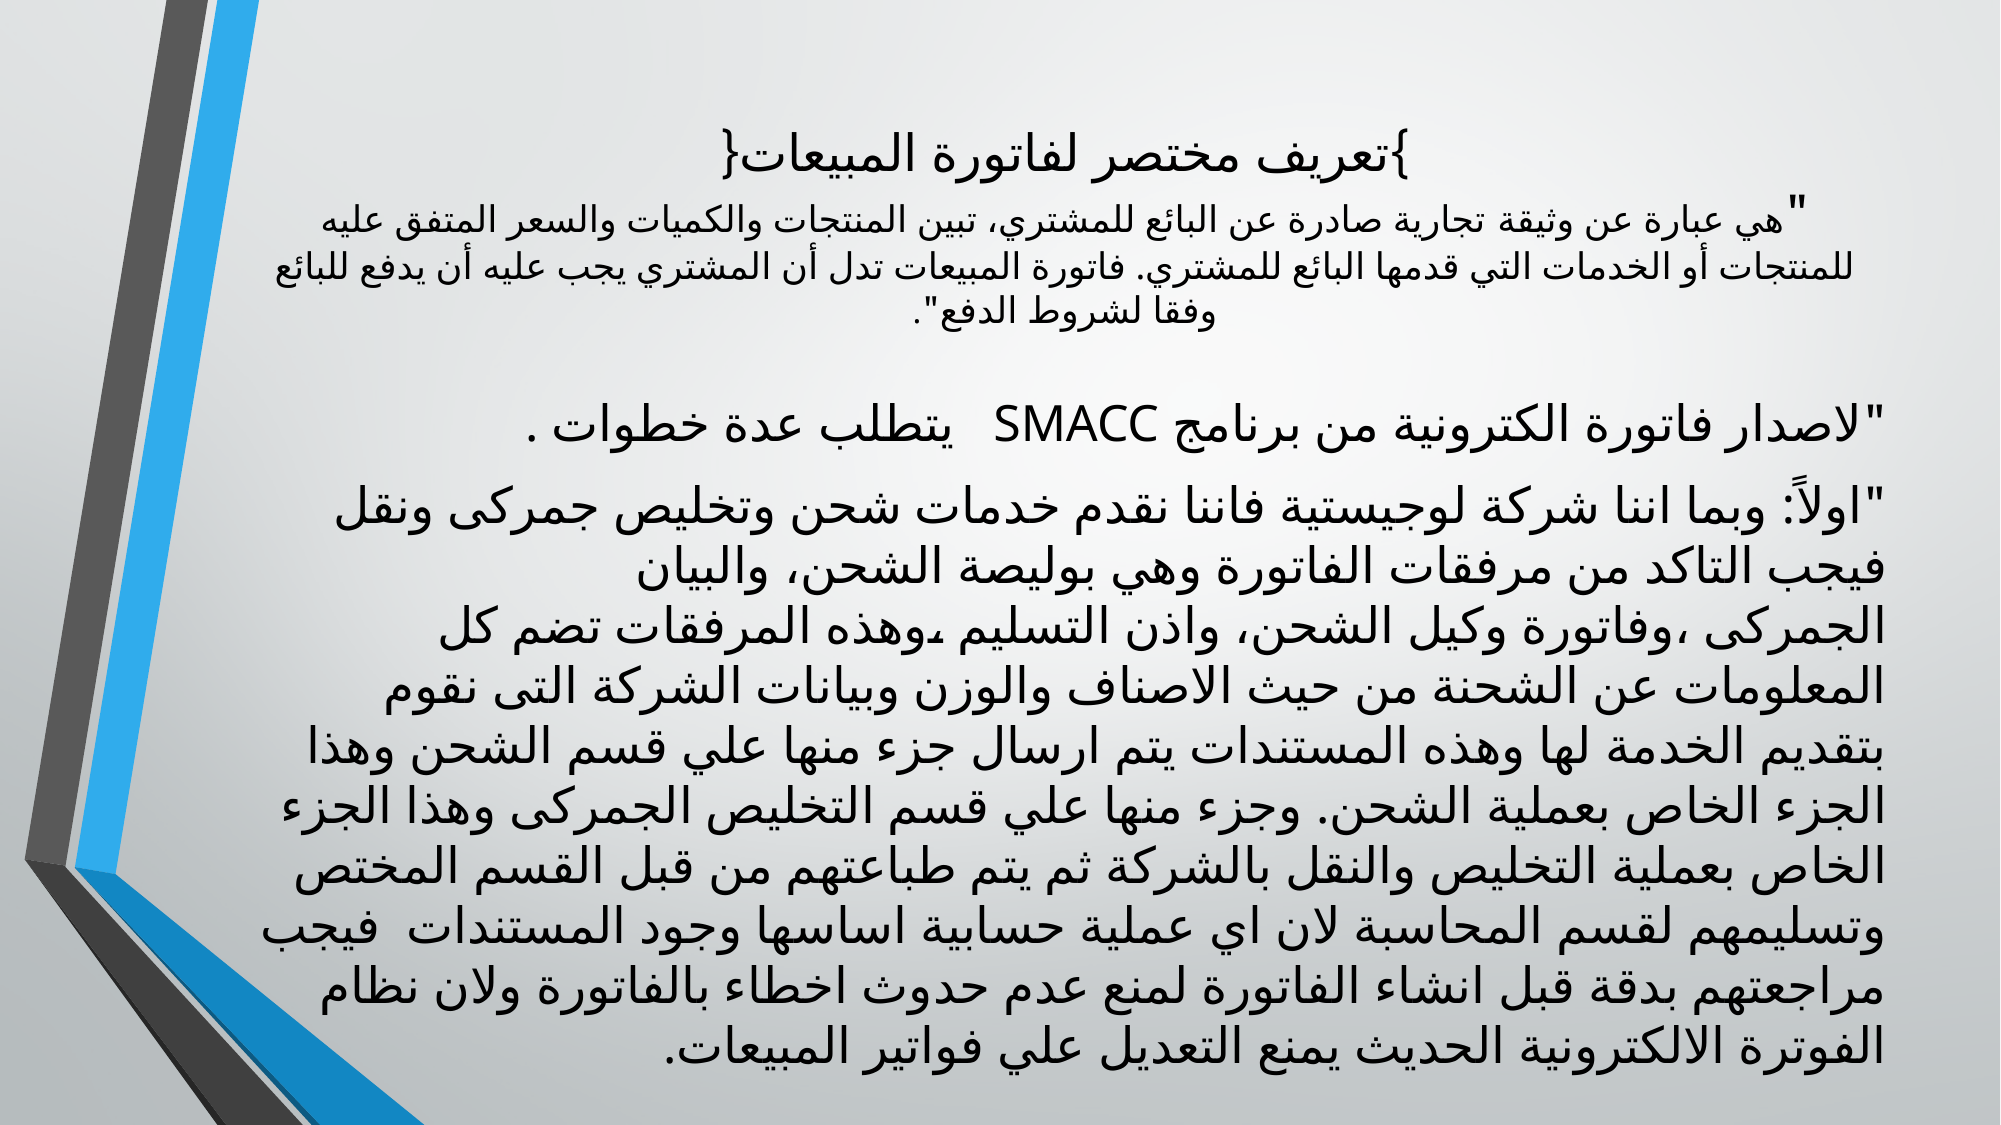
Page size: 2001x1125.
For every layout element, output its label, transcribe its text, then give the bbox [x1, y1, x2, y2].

title }تعريف مختصر لفاتورة المبيعات{ "هي عبارة عن وثيقة تجارية صادرة عن البائع للمشتري، تبين المنتجات والكميات والسعر المتفق عليه للمنتجات أو الخدمات التي قدمها البائع للمشتري. فاتورة المبيعات تدل أن المشتري يجب عليه أن يدفع للبائع وفقا لشروط الدفع". [243, 112, 1887, 383]
list "لاصدار فاتورة الكترونية من برنامج SMACC يتطلب عدة خطوات . "اولاً: وبما اننا شركة لوجيستية فاننا نقدم خدمات شحن وتخليص جمركى ونقل فيجب التاكد من مرفقات الفاتورة وهي بوليصة الشحن، والبيان الجمركى ،وفاتورة وكيل الشحن، واذن التسليم ،وهذه المرفقات تضم كل المعلومات عن الشحنة من حيث الاصناف والوزن وبيانات الشركة التى نقوم بتقديم الخدمة لها وهذه المستندات يتم ارسال جزء منها علي قسم الشحن وهذا الجزء الخاص بعملية الشحن. وجزء منها علي قسم التخليص الجمركى وهذا الجزء الخاص بعملية التخليص والنقل بالشركة ثم يتم طباعتهم من قبل القسم المختص وتسليمهم لقسم المحاسبة لان اي عملية حسابية اساسها وجود المستندات فيجب مراجعتهم بدقة قبل انشاء الفاتورة لمنع عدم حدوث اخطاء بالفاتورة ولان نظام الفوترة الالكترونية الحديث يمنع التعديل علي فواتير المبيعات. [243, 383, 1903, 1125]
